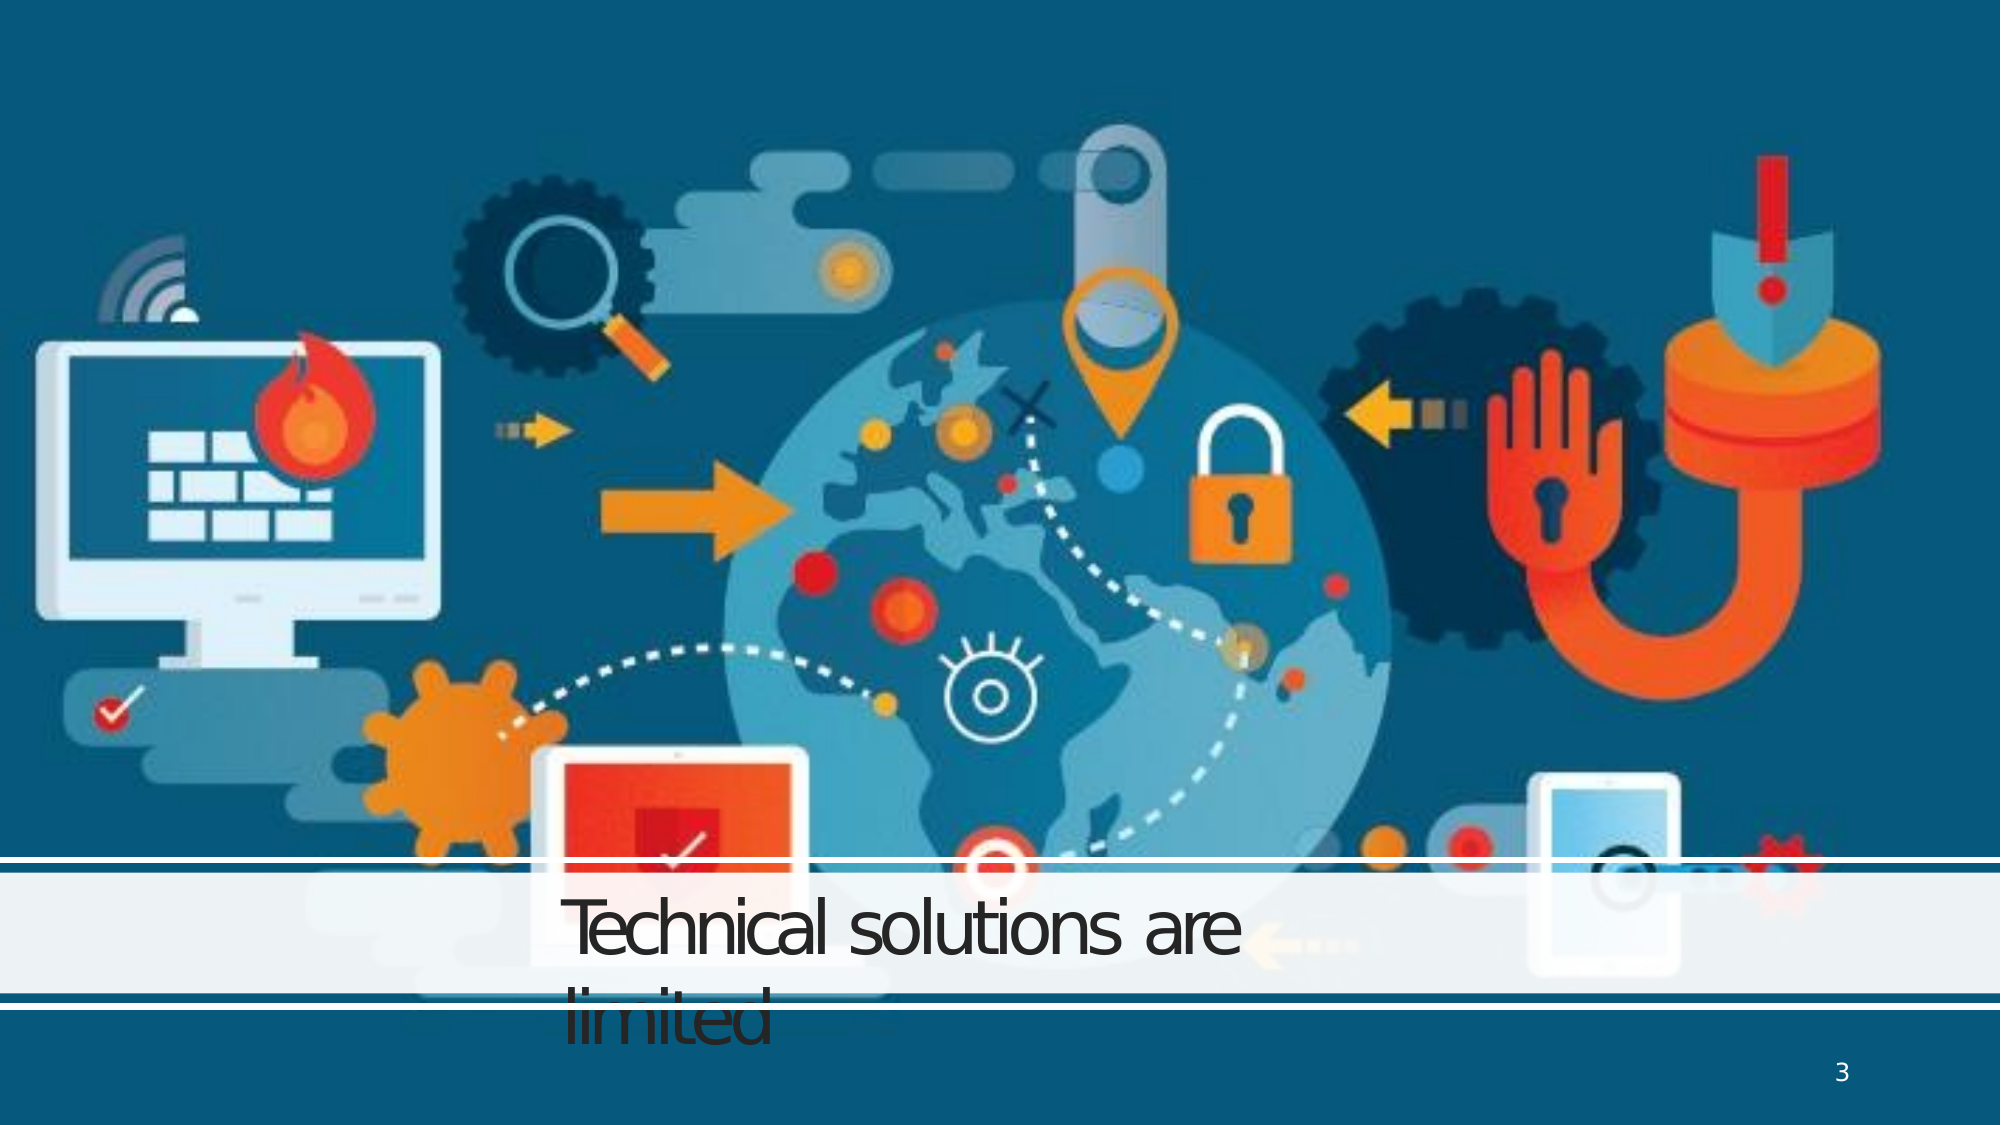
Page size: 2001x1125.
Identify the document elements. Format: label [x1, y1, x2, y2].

text_box [0, 0, 2000, 1125]
